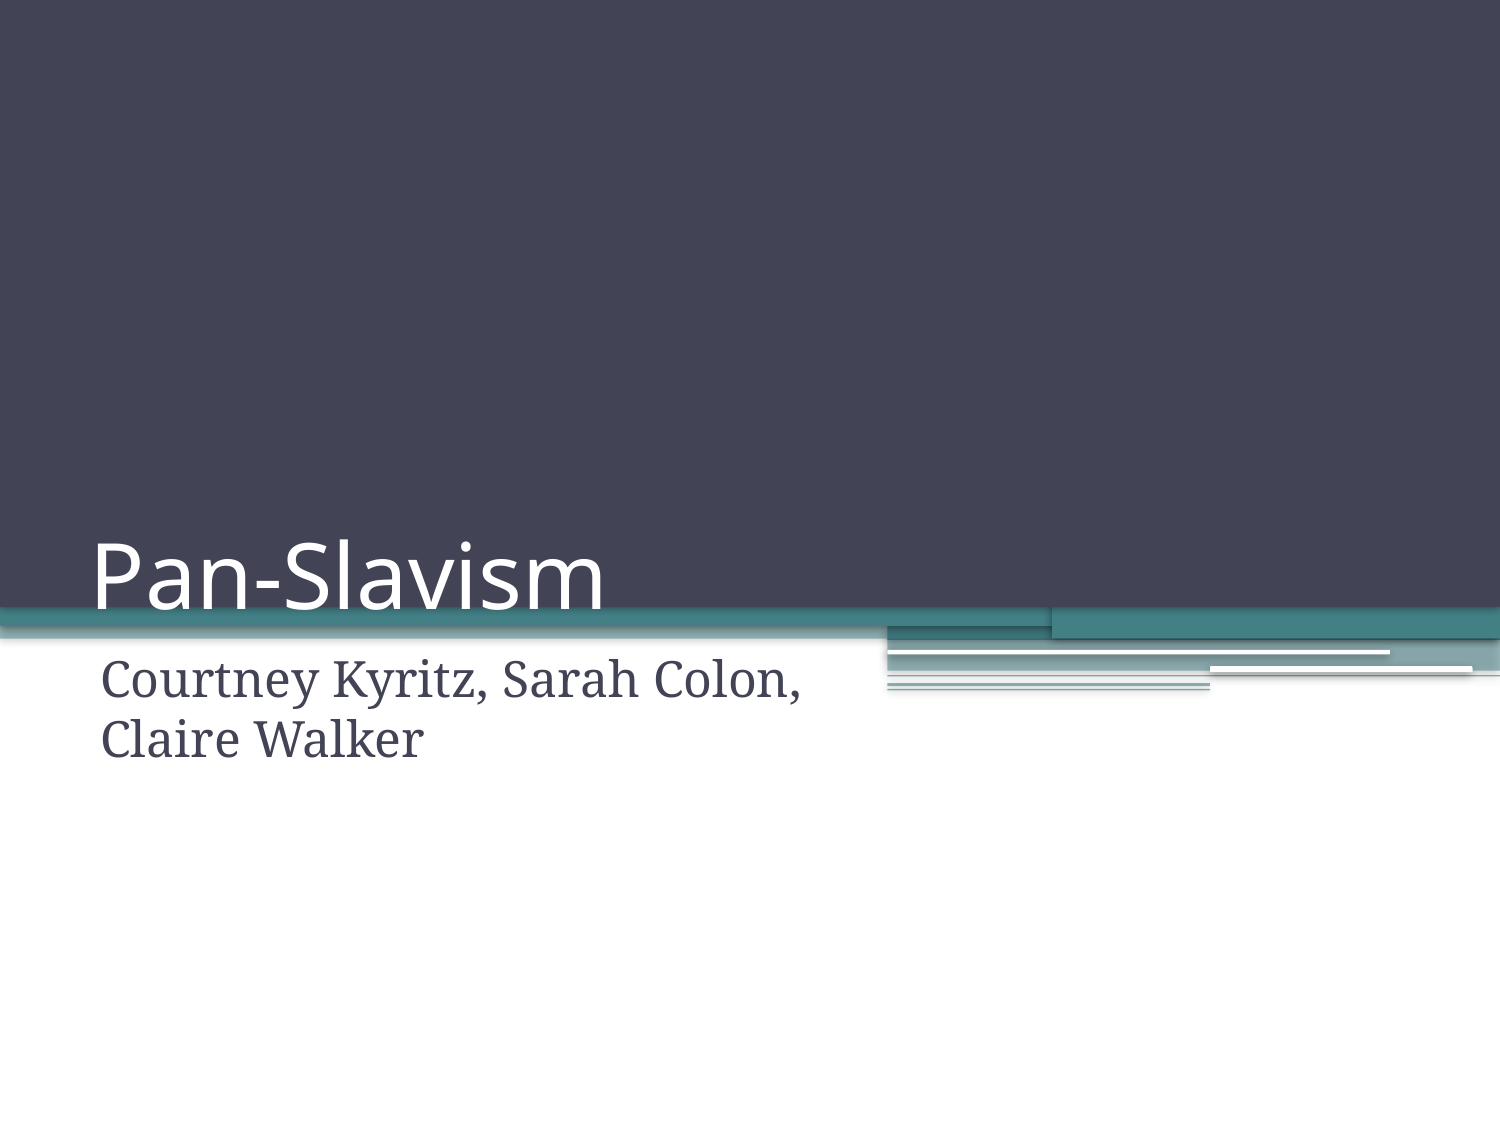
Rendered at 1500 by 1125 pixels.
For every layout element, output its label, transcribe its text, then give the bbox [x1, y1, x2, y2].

subtitle Courtney Kyritz, Sarah Colon, Claire Walker [75, 639, 888, 928]
title Pan-Slavism [75, 394, 1463, 636]
